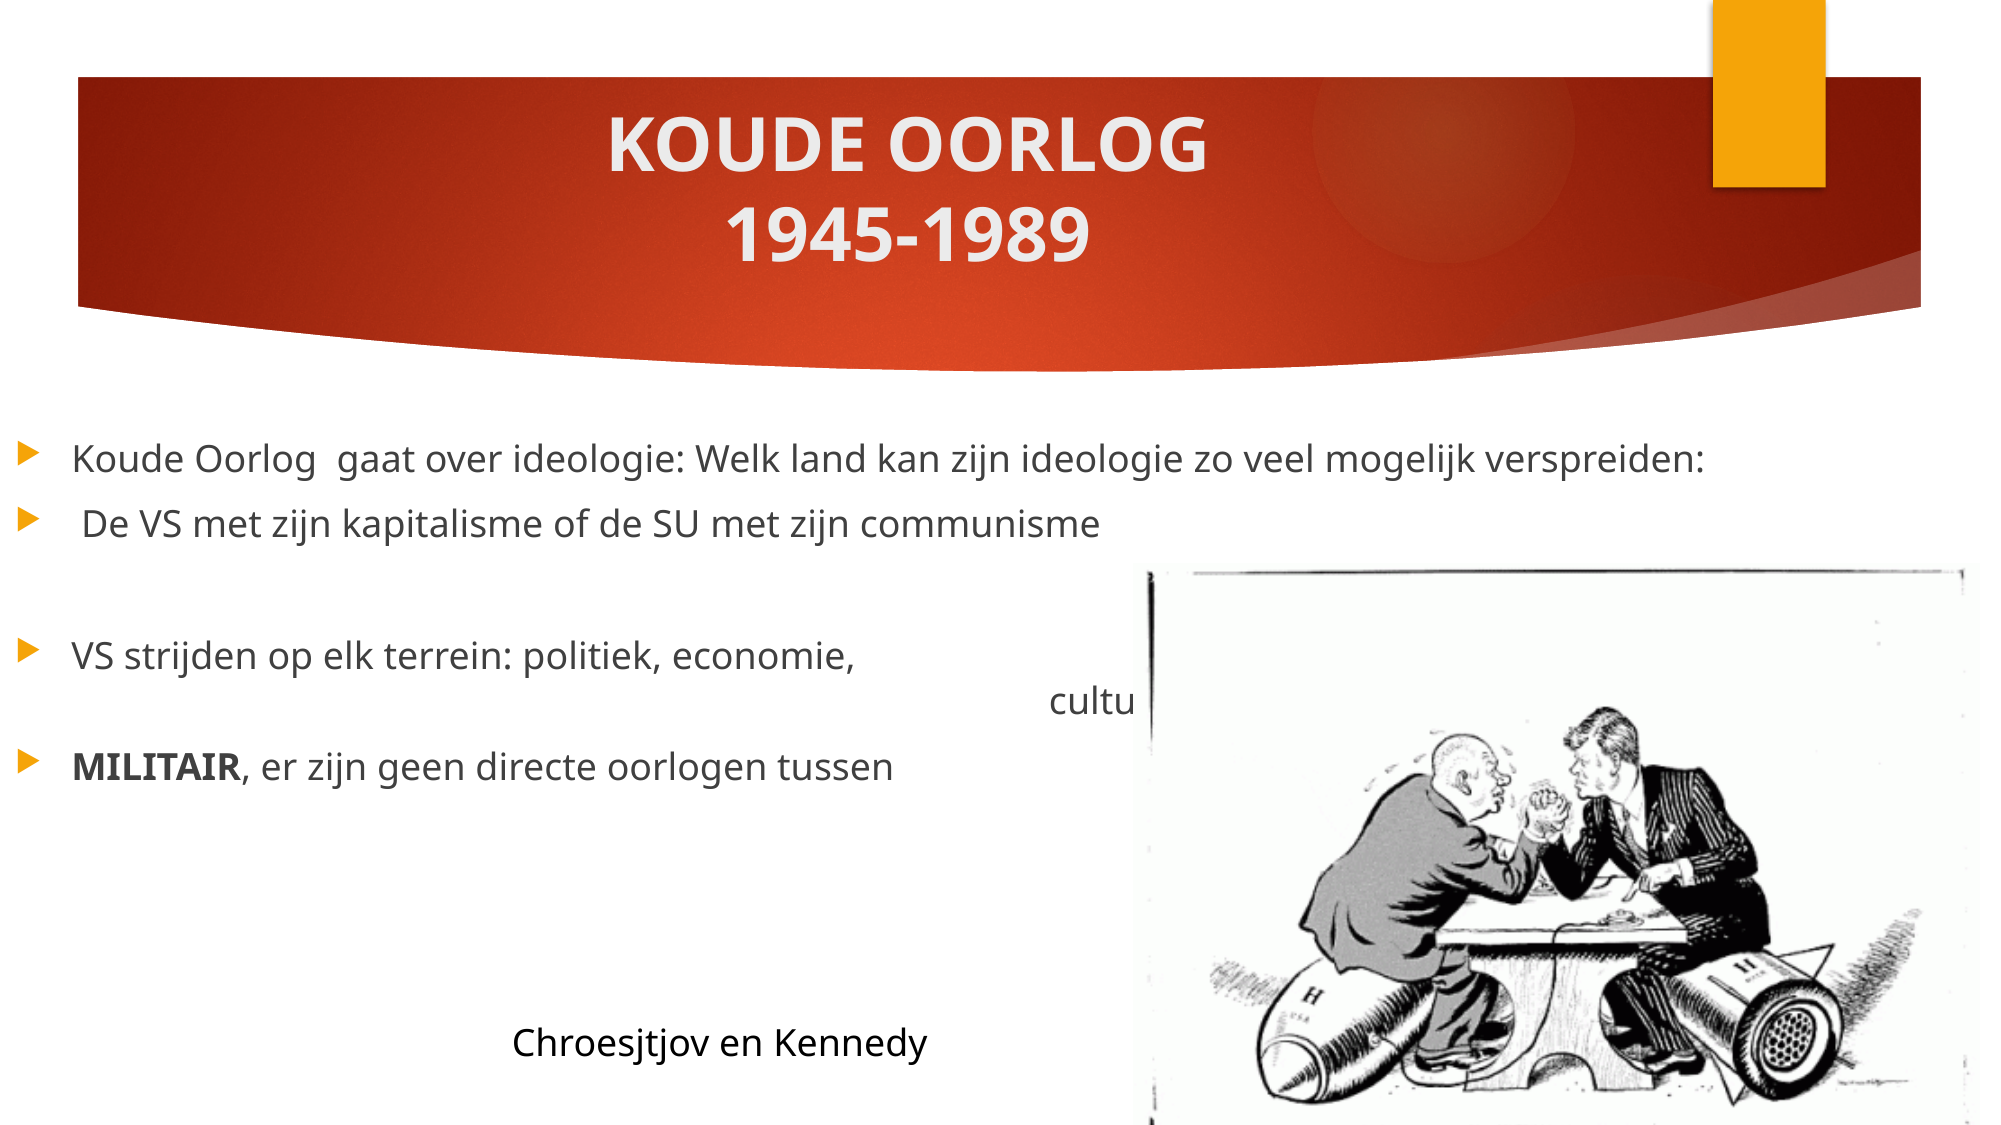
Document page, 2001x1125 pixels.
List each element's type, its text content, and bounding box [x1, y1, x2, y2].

picture [1133, 563, 1980, 1125]
list Koude Oorlog gaat over ideologie: Welk land kan zijn ideologie zo veel mogelijk verspreiden: De VS met zijn kapitalisme of de SU met zijn communisme VS strijden op elk terrein: politiek, economie, cultuur en sport, behalve MILITAIR, er zijn geen directe oorlogen tussen de SU en de VS: dus geen echte ‘hete’ oorlog. [0, 427, 2000, 1125]
text_box Chroesjtjov en Kennedy [497, 1011, 982, 1072]
title KOUDE OORLOG 1945-1989 [189, 97, 1627, 275]
